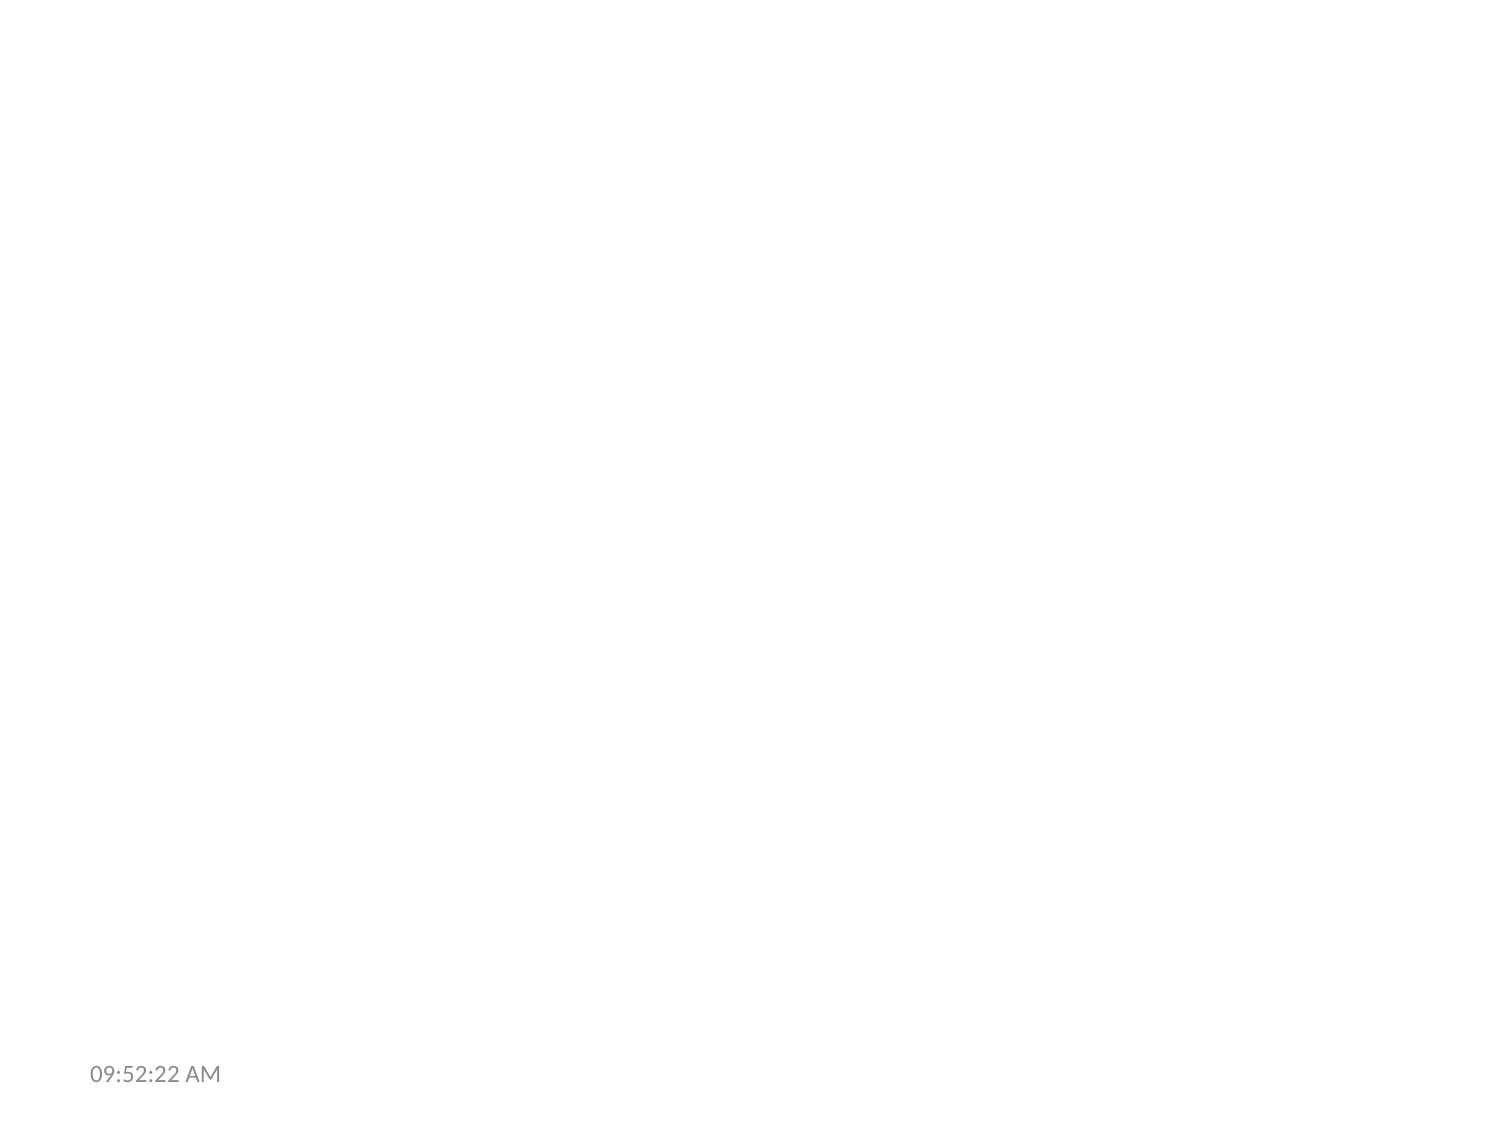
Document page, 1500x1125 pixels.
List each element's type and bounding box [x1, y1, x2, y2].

slide_number [75, 1042, 425, 1103]
